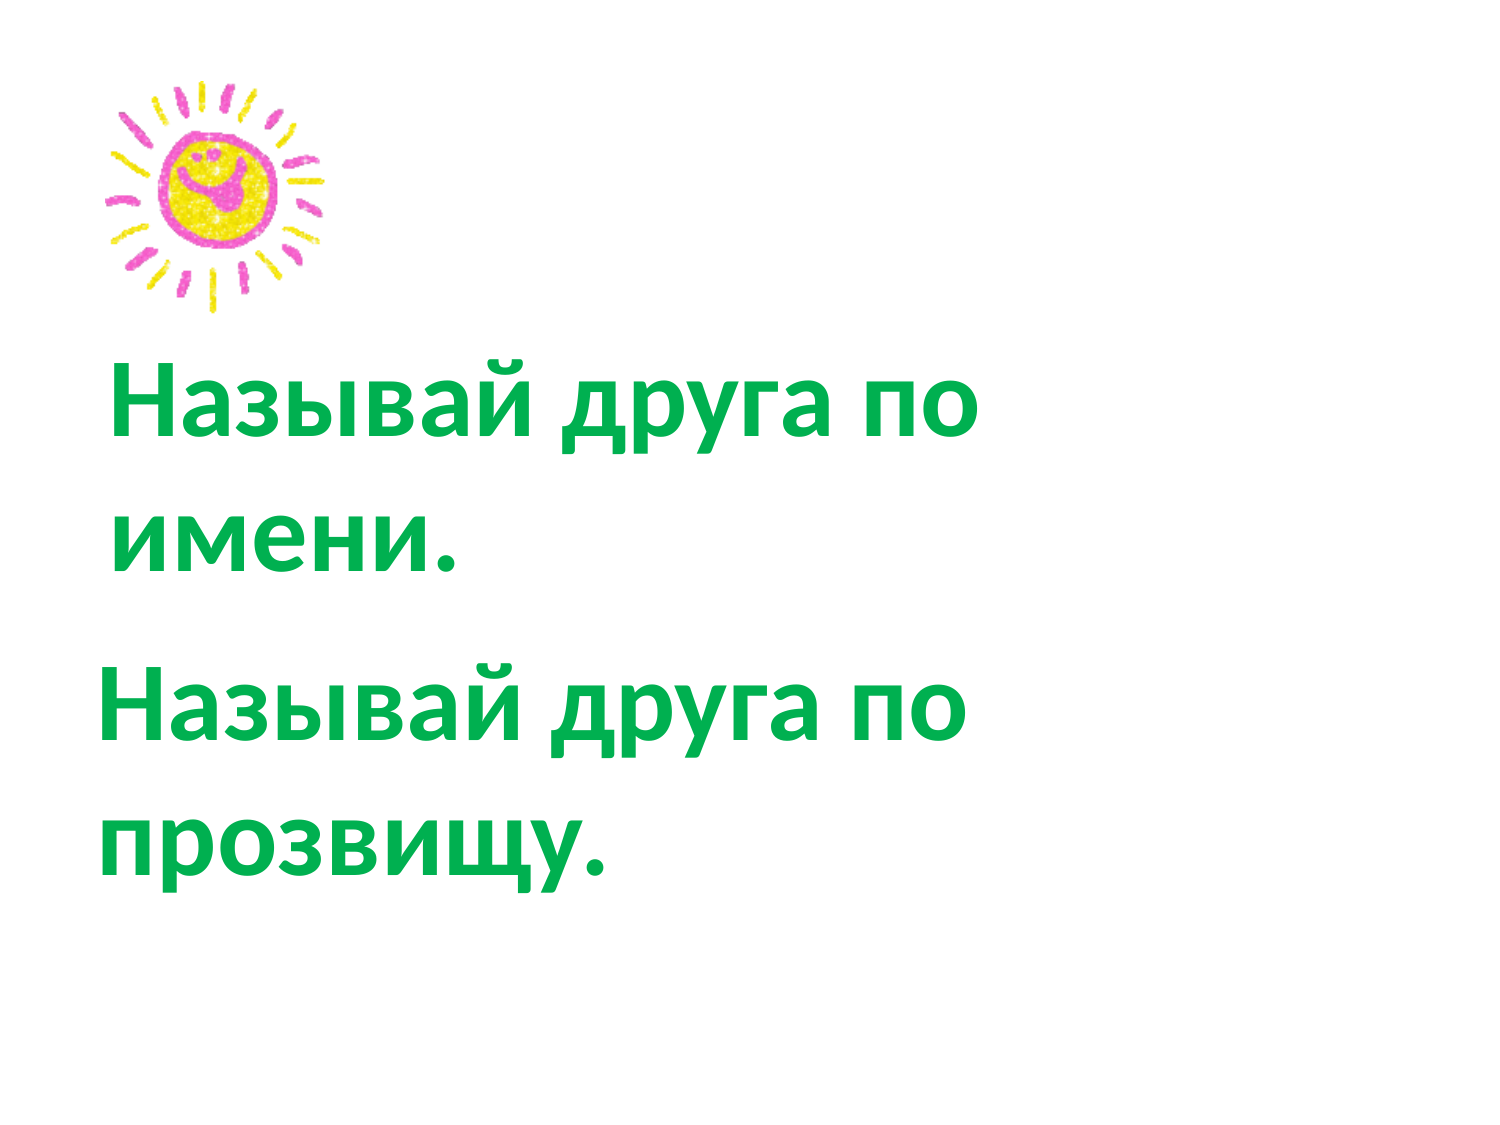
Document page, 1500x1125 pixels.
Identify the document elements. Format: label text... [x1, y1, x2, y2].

text_box Называй друга по прозвищу. [82, 621, 1172, 906]
picture [105, 81, 331, 315]
text_box Называй друга по имени. [93, 316, 1184, 602]
